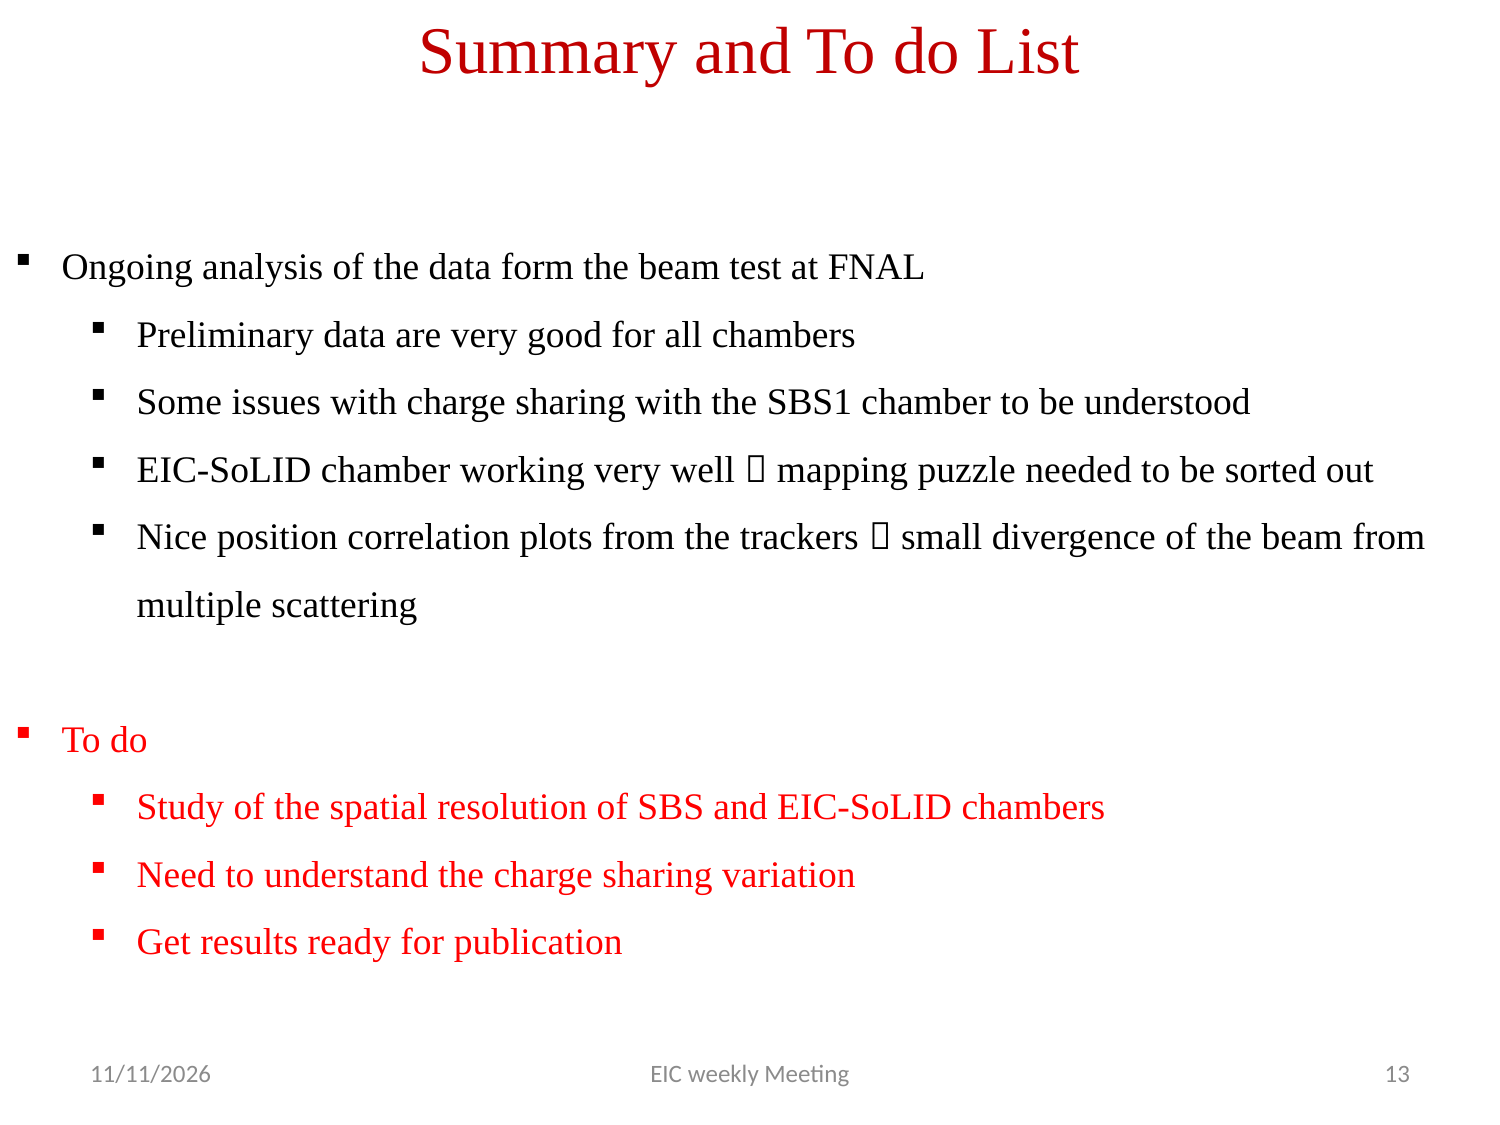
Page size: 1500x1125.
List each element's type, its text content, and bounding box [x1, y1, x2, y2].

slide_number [75, 1042, 425, 1103]
footer EIC weekly Meeting [512, 1042, 988, 1103]
text_box Ongoing analysis of the data form the beam test at FNAL Preliminary data are very good for all chambers Some issues with charge sharing with the SBS1 chamber to be understood EIC-SoLID chamber working very well  mapping puzzle needed to be sorted out Nice position correlation plots from the trackers  small divergence of the beam from multiple scattering To do Study of the spatial resolution of SBS and EIC-SoLID chambers Need to understand the charge sharing variation Get results ready for publication [0, 212, 1500, 970]
slide_number 13 [1074, 1042, 1425, 1103]
text_box Summary and To do List [0, 0, 1500, 95]
